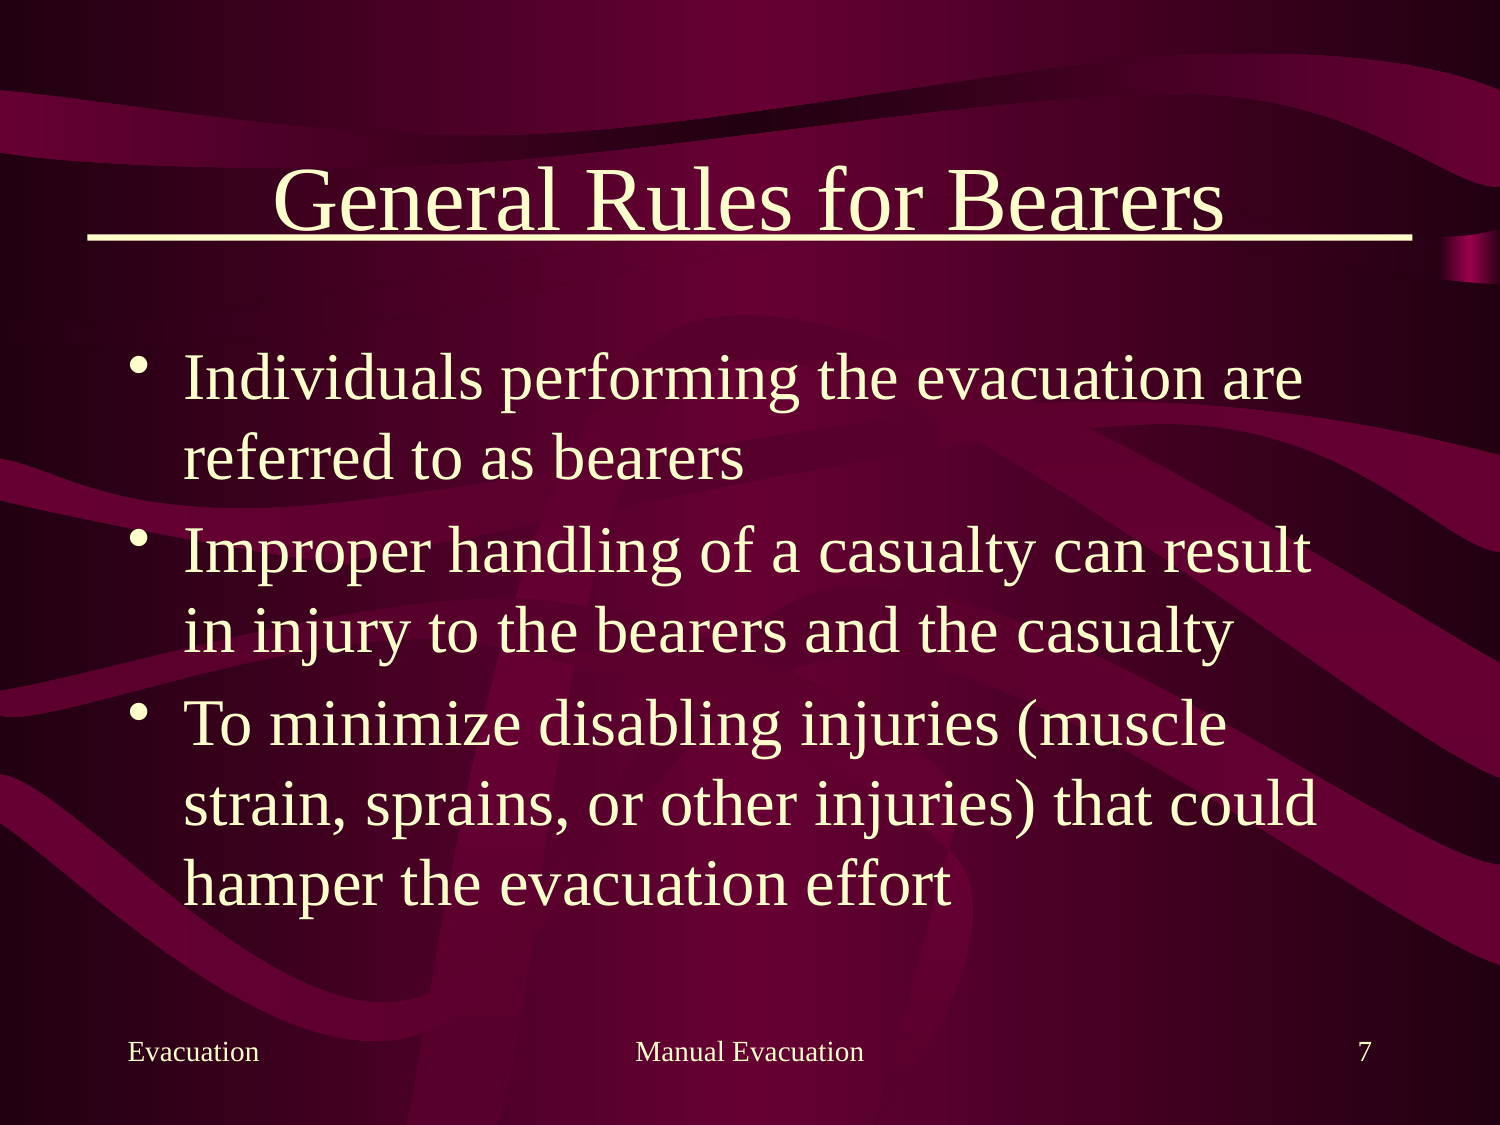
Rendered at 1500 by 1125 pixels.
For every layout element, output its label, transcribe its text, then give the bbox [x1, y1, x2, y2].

title General Rules for Bearers [112, 238, 1388, 288]
list Individuals performing the evacuation are referred to as bearers Improper handling of a casualty can result in injury to the bearers and the casualty To minimize disabling injuries (muscle strain, sprains, or other injuries) that could hamper the evacuation effort [112, 324, 1388, 1000]
title General Rules for Bearers [112, 99, 1388, 237]
slide_number Evacuation [112, 1025, 425, 1100]
footer Manual Evacuation [512, 1025, 988, 1100]
slide_number 7 [1074, 1025, 1388, 1100]
